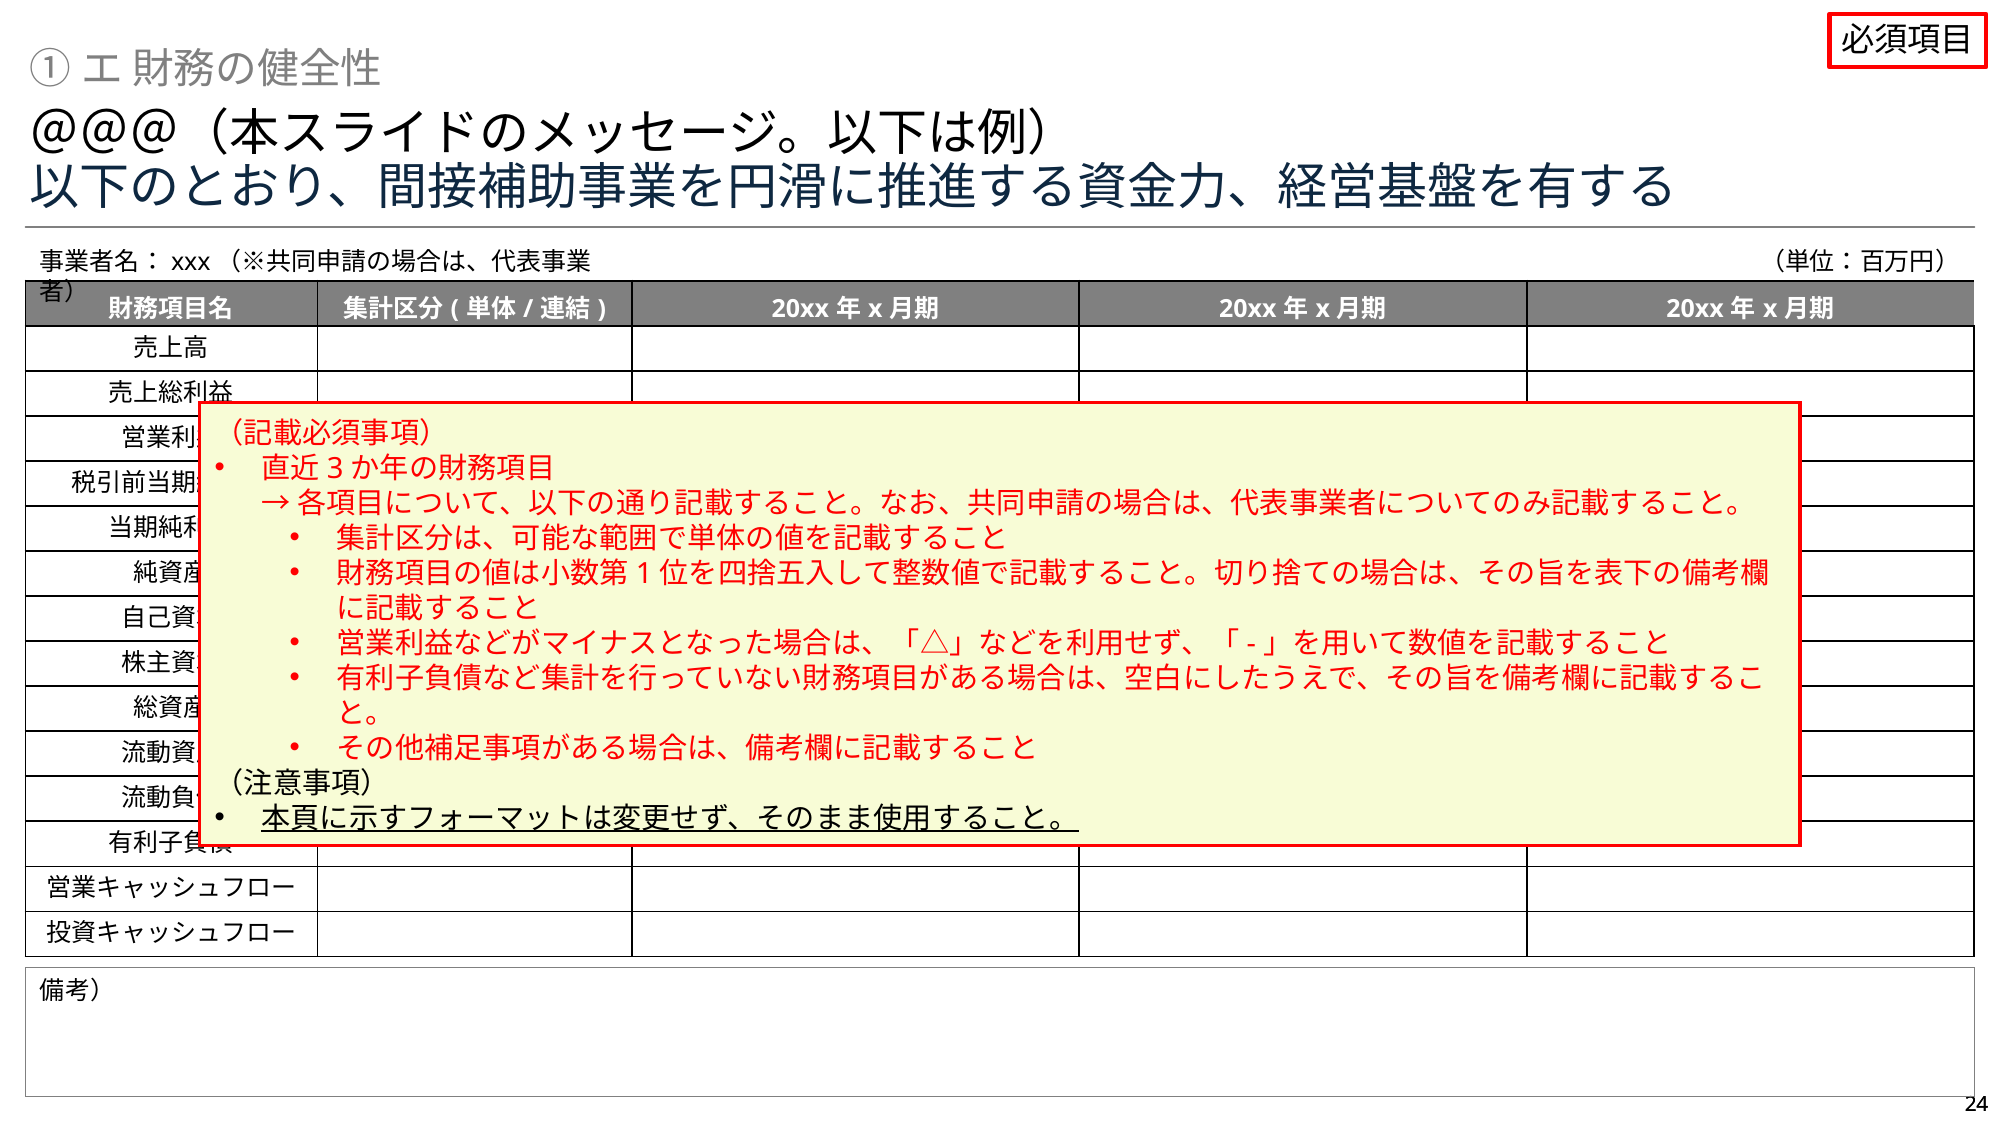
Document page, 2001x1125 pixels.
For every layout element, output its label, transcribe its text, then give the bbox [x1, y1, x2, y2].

text_box （記載必須事項） 直近3か年の財務項目 → 各項目について、以下の通り記載すること。なお、共同申請の場合は、代表事業者についてのみ記載すること。 集計区分は、可能な範囲で単体の値を記載すること 財務項目の値は小数第1位を四捨五入して整数値で記載すること。切り捨ての場合は、その旨を表下の備考欄に記載すること 営業利益などがマイナスとなった場合は、「△」などを利用せず、「-」を用いて数値を記載すること 有利子負債など集計を行っていない財務項目がある場合は、空白にしたうえで、その旨を備考欄に記載すること。 その他補足事項がある場合は、備考欄に記載すること （注意事項） 本頁に示すフォーマットは変更せず、そのまま使用すること。 [198, 401, 1802, 847]
table_cell [1802, 417, 1973, 460]
table_cell [1802, 507, 1973, 550]
table_header 20xx年x月期 [1528, 282, 1974, 325]
table_cell [1528, 327, 1973, 370]
table_cell 当期純利益 [26, 507, 198, 550]
table_cell 流動資産 [26, 732, 198, 775]
table_cell 純資産 [26, 552, 198, 595]
table_cell 株主資本 [26, 642, 198, 685]
table_cell [633, 847, 1078, 866]
text_box 必須項目 [1829, 13, 1986, 68]
table_cell [1080, 912, 1526, 956]
table_cell [1080, 372, 1526, 401]
table_cell [1528, 822, 1973, 866]
table_cell 税引前当期純利益 [26, 462, 198, 505]
table_cell 総資産 [26, 687, 198, 730]
table_cell [1802, 777, 1973, 820]
table_cell [1080, 327, 1526, 370]
table_cell [1528, 372, 1973, 415]
table_cell 営業利益 [26, 417, 198, 460]
table_cell [318, 912, 631, 956]
table_cell [633, 372, 1078, 401]
table_cell [1802, 642, 1973, 685]
table_header 20xx年x月期 [1080, 282, 1526, 325]
table_cell 売上高 [26, 327, 317, 370]
table_cell [1802, 732, 1973, 775]
table_cell [318, 847, 631, 866]
table_cell [1802, 552, 1973, 595]
table_header 財務項目名 [26, 282, 317, 325]
table_cell [318, 327, 631, 370]
text_box ①エ 財務の健全性 [29, 47, 1802, 94]
table_cell [1802, 597, 1973, 640]
table_header 20xx年x月期 [633, 282, 1078, 325]
table_cell 売上総利益 [26, 372, 317, 415]
table_cell [1802, 687, 1973, 730]
table_header 集計区分(単体/連結) [318, 282, 631, 325]
table_cell [633, 867, 1078, 911]
table_cell [1080, 867, 1526, 911]
table_cell 投資キャッシュフロー [26, 912, 317, 956]
table_cell 有利子負債 [26, 822, 317, 866]
table_cell [318, 372, 631, 401]
text_box ＠＠＠（本スライドのメッセージ。以下は例） 以下のとおり、間接補助事業を円滑に推進する資金力、経営基盤を有する [29, 107, 1875, 216]
table_cell 流動負債 [26, 777, 198, 820]
table_cell [1528, 867, 1973, 911]
table_cell [633, 327, 1078, 370]
table_cell [1080, 847, 1526, 866]
table_cell [633, 912, 1078, 956]
table_cell [1802, 462, 1973, 505]
text_box 事業者名：xxx（※共同申請の場合は、代表事業者） [25, 238, 644, 281]
text_box 備考） [25, 967, 1975, 1097]
table_cell [1528, 912, 1973, 956]
table_cell 営業キャッシュフロー [26, 867, 317, 911]
text_box （単位：百万円） [1740, 238, 1975, 281]
table_cell [318, 867, 631, 911]
table_cell 自己資本 [26, 597, 198, 640]
